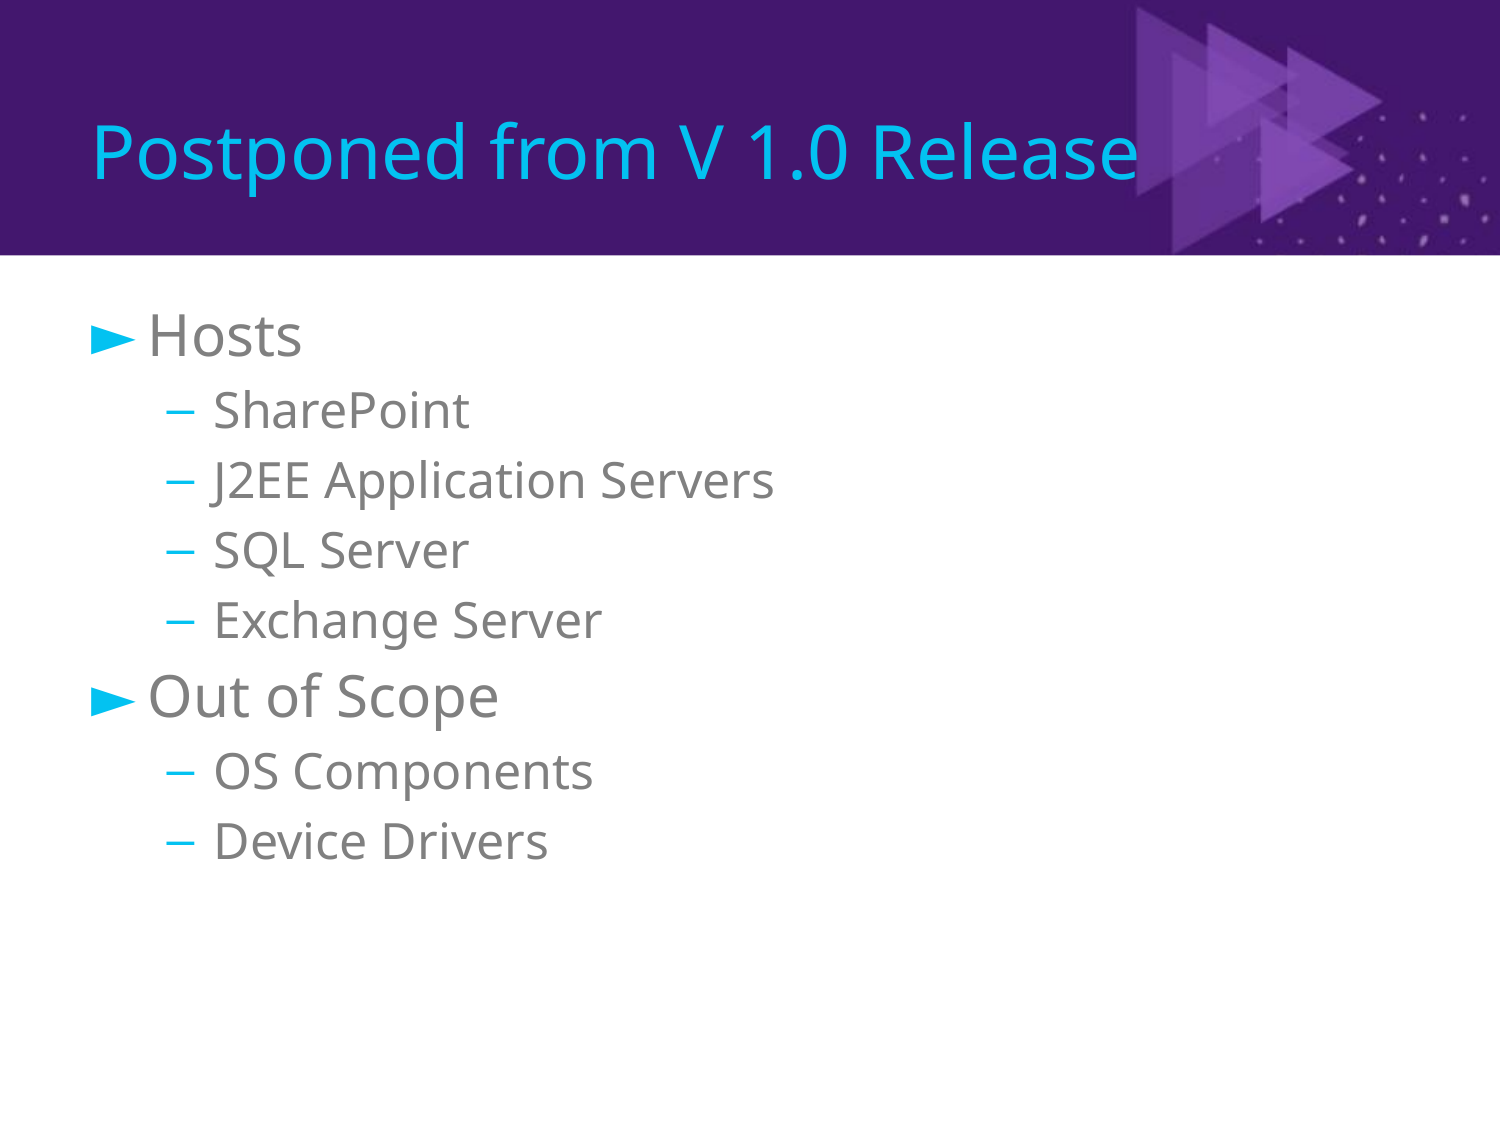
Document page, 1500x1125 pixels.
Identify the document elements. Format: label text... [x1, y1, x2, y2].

title Postponed from V 1.0 Release [75, 56, 1425, 244]
list Hosts SharePoint J2EE Application Servers SQL Server Exchange Server Out of Scope OS Components Device Drivers [76, 290, 1427, 923]
picture [0, 0, 1500, 255]
